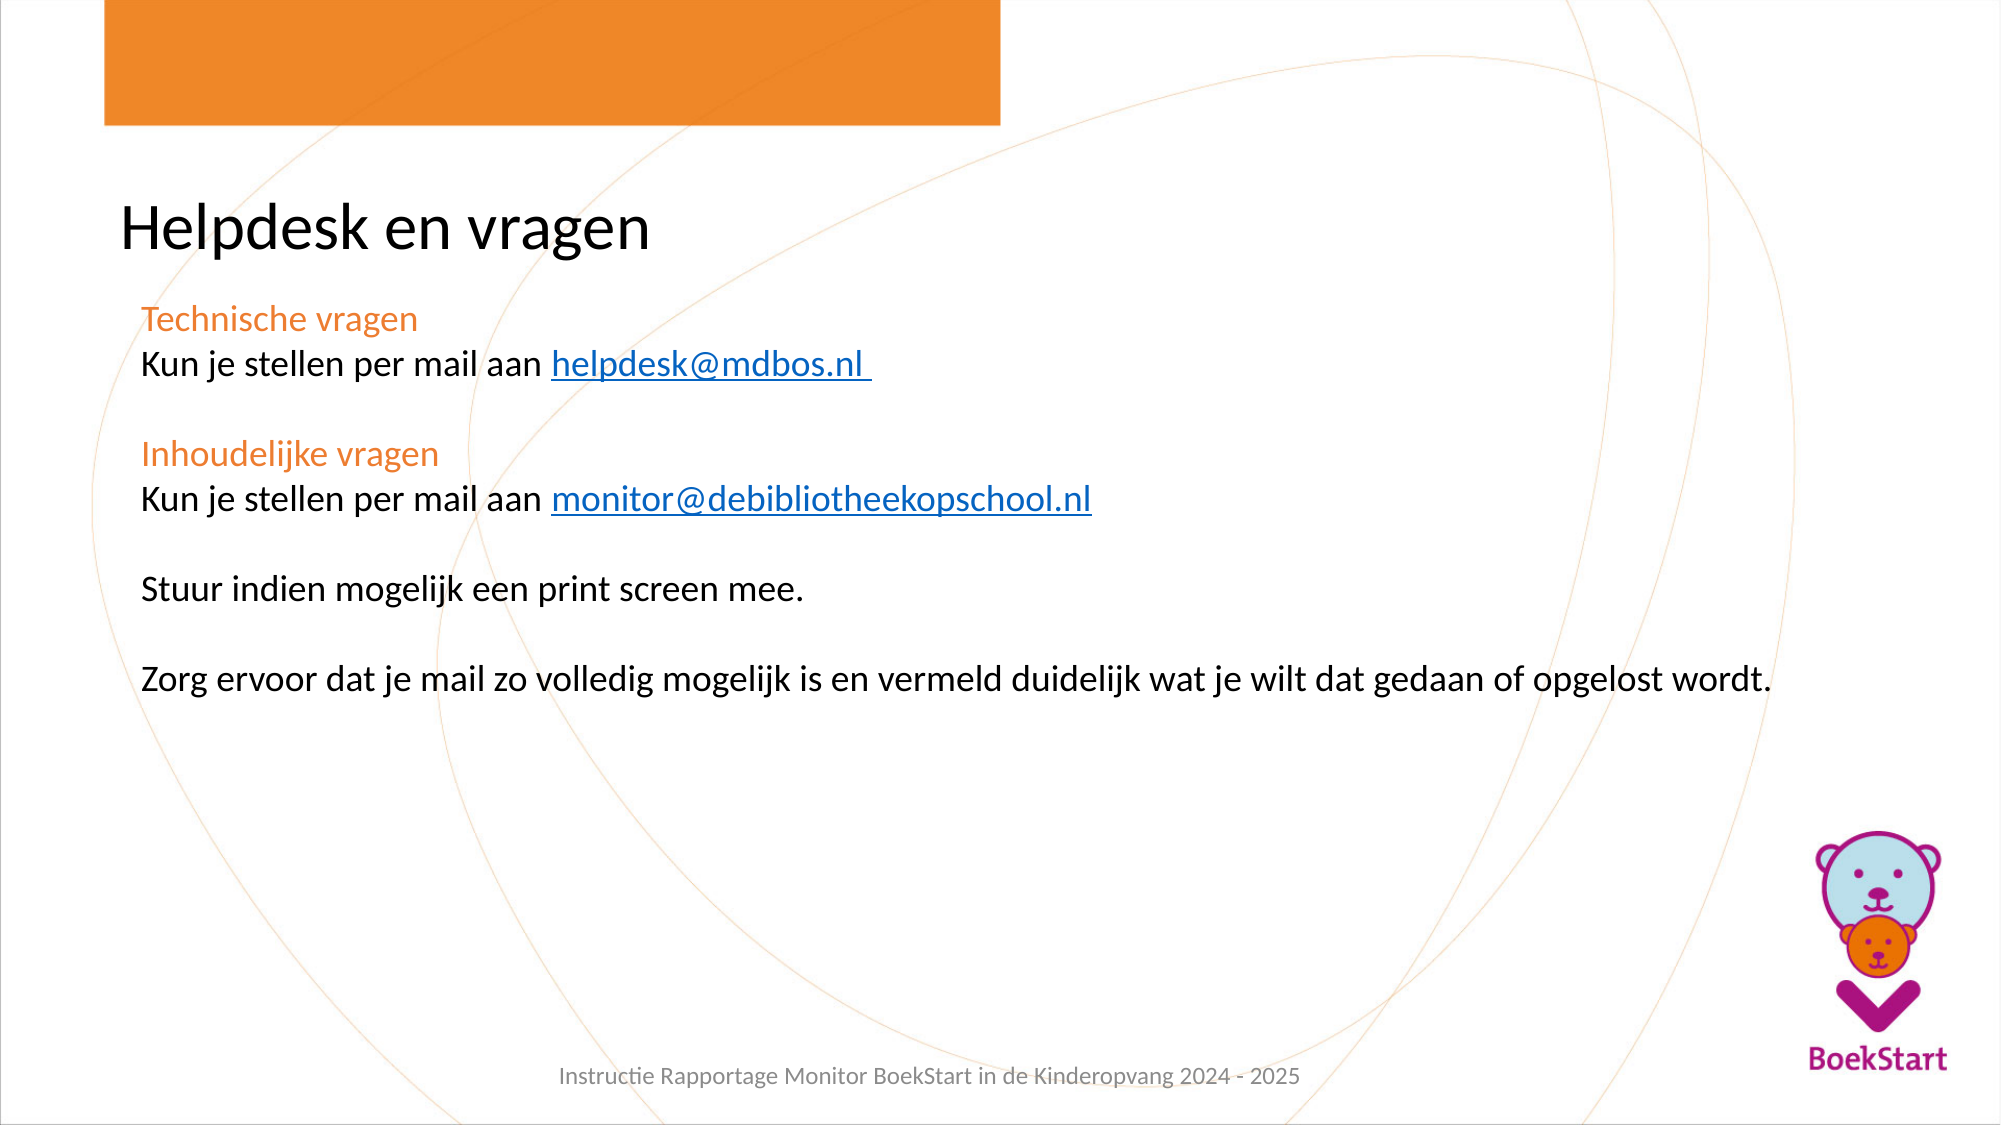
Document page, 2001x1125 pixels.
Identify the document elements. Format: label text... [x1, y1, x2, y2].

picture [0, 0, 2001, 1125]
text_box Technische vragen Kun je stellen per mail aan helpdesk@mdbos.nl Inhoudelijke vragen Kun je stellen per mail aan monitor@debibliotheekopschool.nl Stuur indien mogelijk een print screen mee. Zorg ervoor dat je mail zo volledig mogelijk is en vermeld duidelijk wat je wilt dat gedaan of opgelost wordt. [126, 286, 1842, 1067]
footer Instructie Rapportage Monitor BoekStart in de Kinderopvang 2024 - 2025 [486, 1067, 1386, 1105]
title Helpdesk en vragen [105, 158, 1863, 297]
